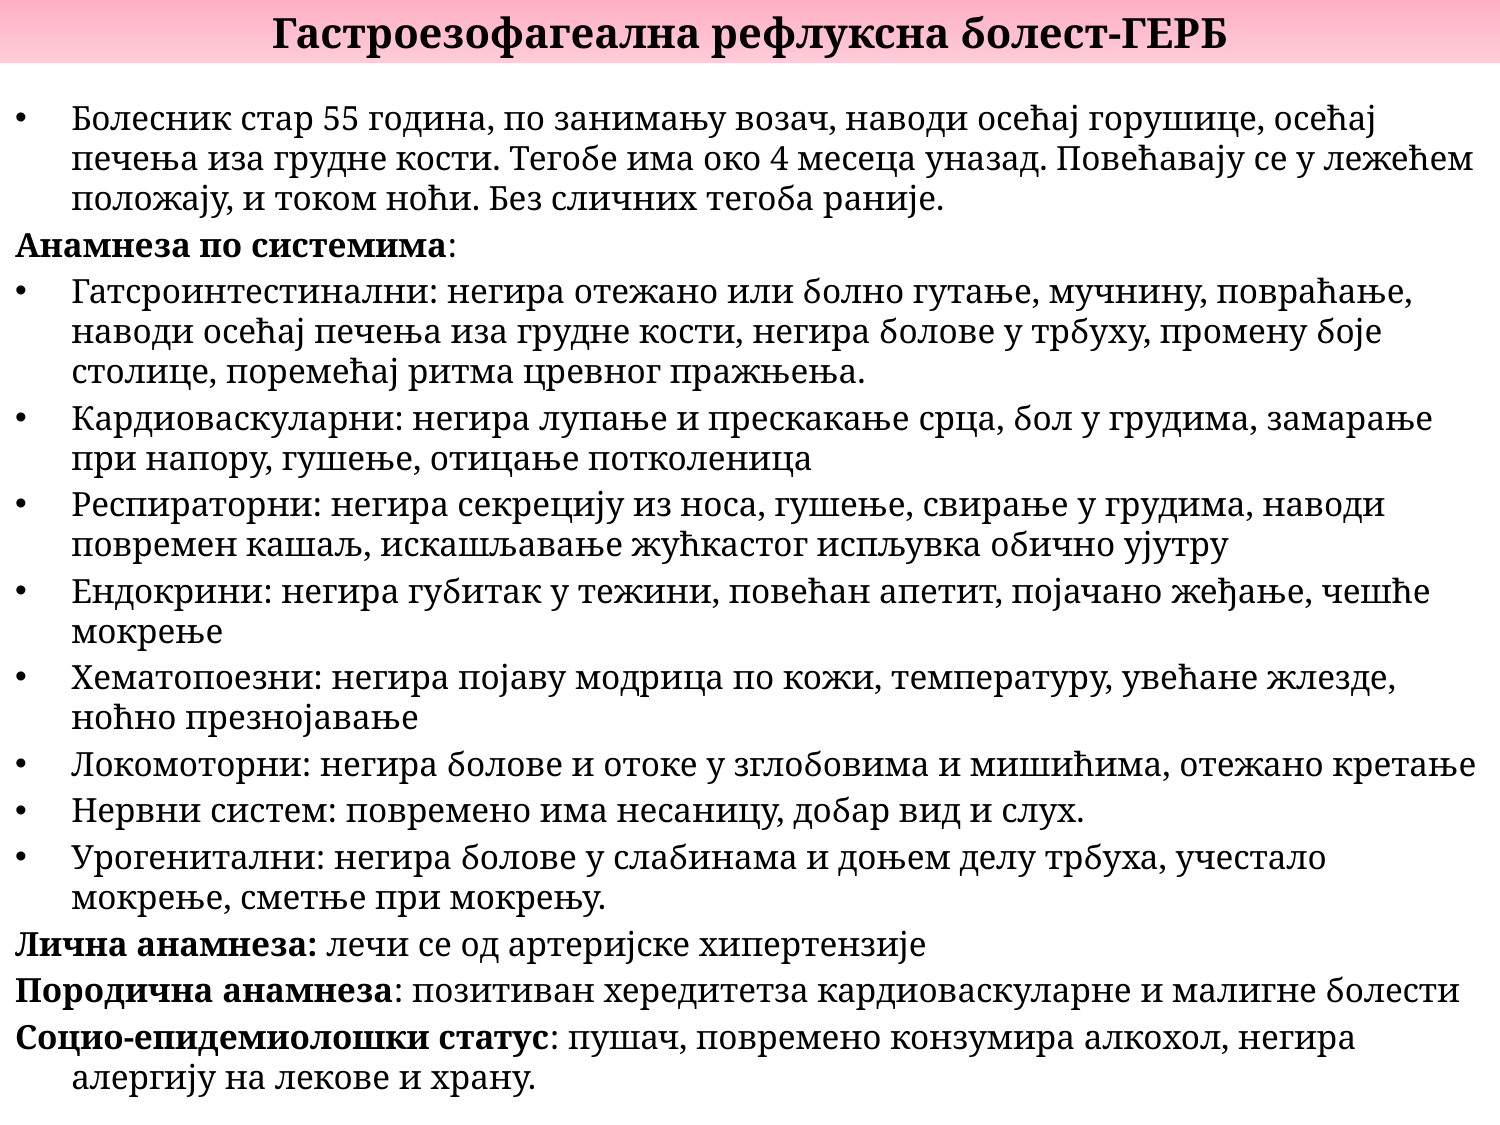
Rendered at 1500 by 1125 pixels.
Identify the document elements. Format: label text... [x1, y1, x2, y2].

list Болесник стар 55 година, по занимању возач, наводи осећај горушице, осећај печења иза грудне кости. Тегобе има око 4 месеца уназад. Повећавају се у лежећем положају, и током ноћи. Без сличних тегоба раније. Анамнеза по системима: Гатсроинтестинални: негира отежано или болно гутање, мучнину, повраћање, наводи осећај печења иза грудне кости, негира болове у трбуху, промену боје столице, поремећај ритма цревног пражњења. Кардиоваскуларни: негира лупање и прескакање срца, бол у грудима, замарање при напору, гушење, отицање потколеница Респираторни: негира секрецију из носа, гушење, свирање у грудима, наводи повремен кашаљ, искашљавање жућкастог испљувка обично ујутру Ендокрини: негира губитак у тежини, повећан апетит, појачано жеђање, чешће мокрење Хематопоезни: негира појаву модрица по кожи, температуру, увећане жлезде, ноћно презнојавање Локомоторни: негира болове и отоке у зглобовима и мишићима, отежано кретање Нервни систем: повремено има несаницу, добар вид и слух. Урогенитални: негира болове у слабинама и доњем делу трбуха, учестало мокрење, сметње при мокрењу. Лична анамнеза: лечи се од артеријске хипертензије Породична анамнеза: позитиван хередитетза кардиоваскуларне и малигне болести Социо-епидемиолошки статус: пушач, повремено конзумира алкохол, негира алергију на лекове и храну. [0, 90, 1500, 833]
text_box Гастроезофагеална рефлуксна болест-ГЕРБ [0, 0, 1500, 63]
